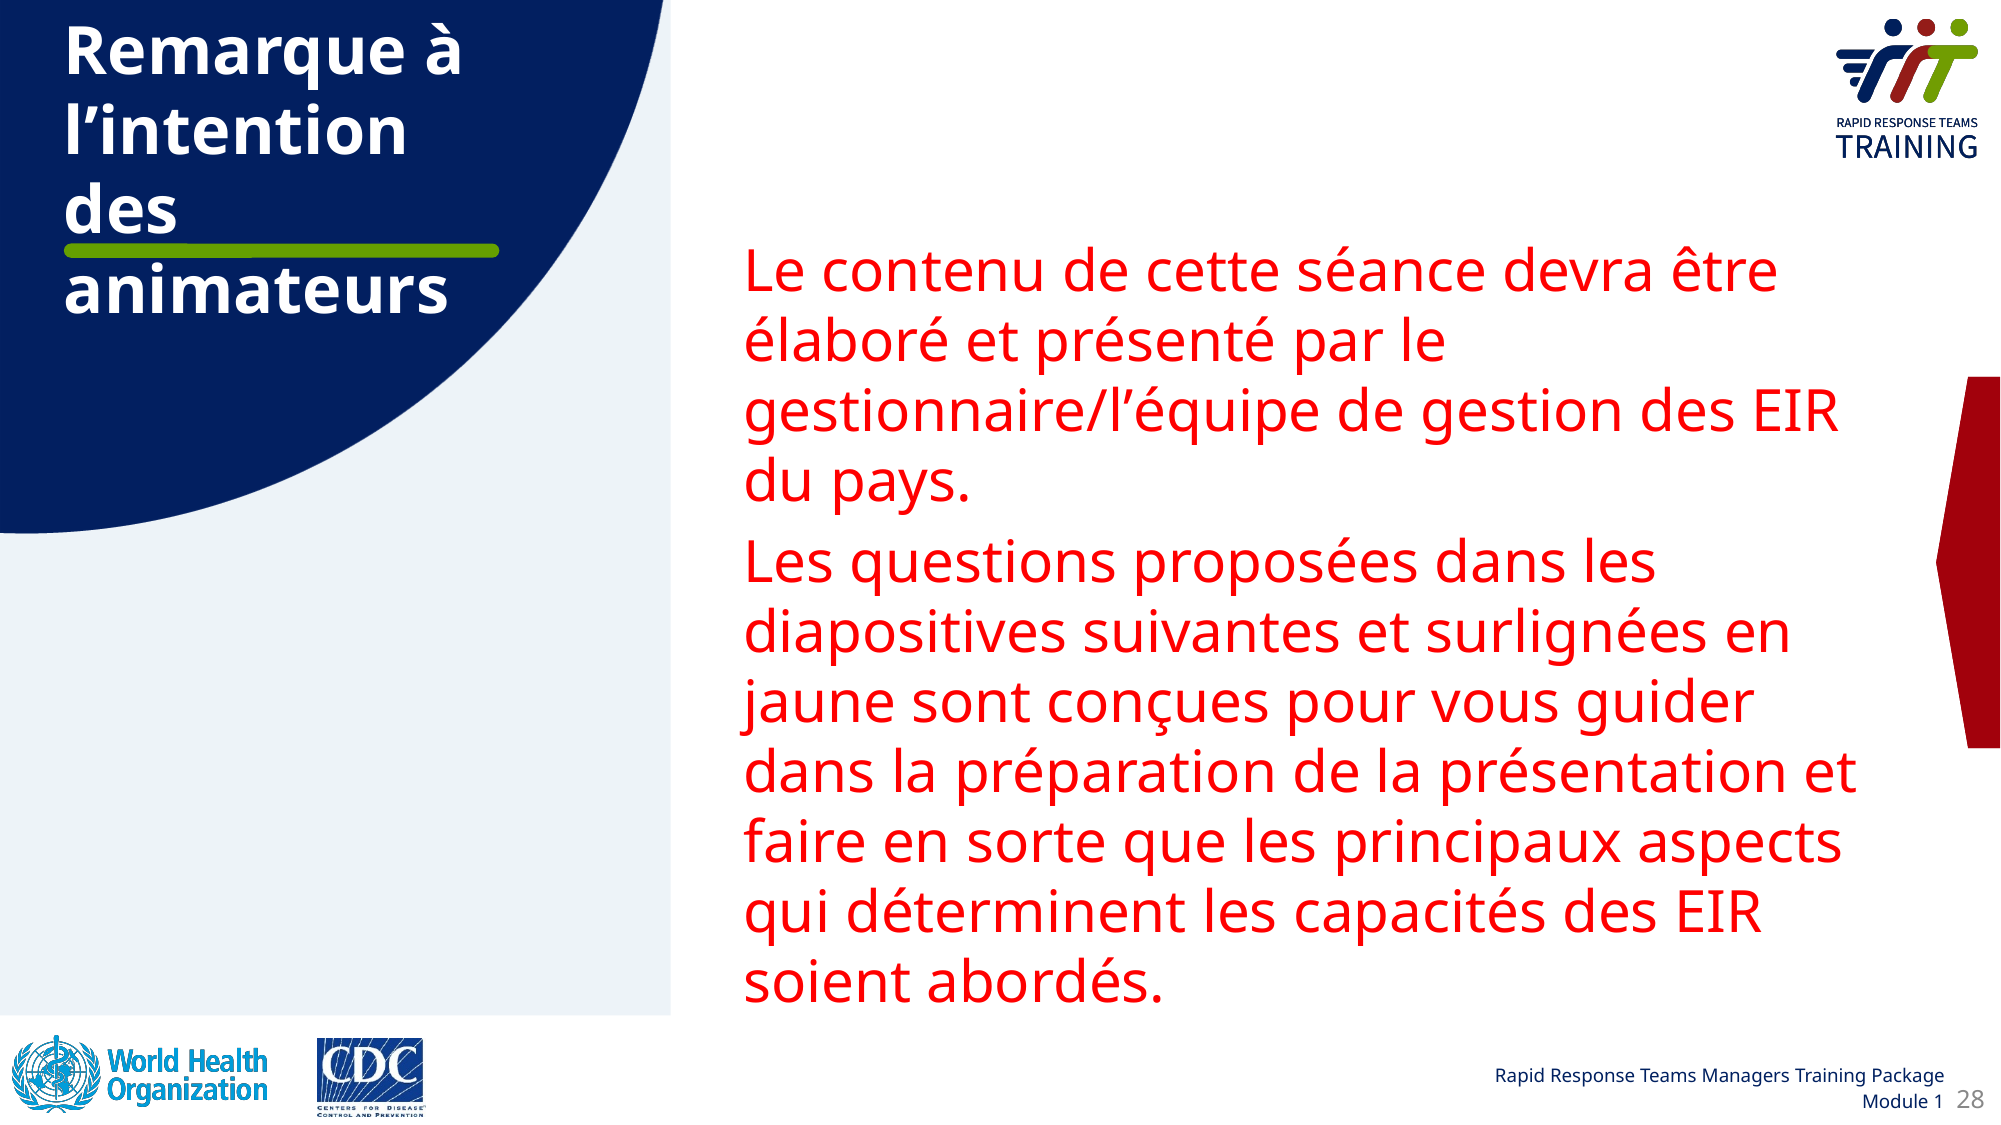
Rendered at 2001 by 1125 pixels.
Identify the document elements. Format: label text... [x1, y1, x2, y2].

text_box [1936, 376, 2000, 749]
picture [317, 1038, 426, 1117]
picture [30, 1083, 37, 1091]
picture [50, 1108, 62, 1113]
picture [59, 1035, 267, 1113]
picture [71, 1053, 90, 1091]
picture [24, 1054, 36, 1087]
picture [12, 1083, 48, 1113]
text_box 28 [1557, 1075, 1993, 1121]
picture [36, 1088, 78, 1105]
picture [34, 1054, 43, 1078]
text_box Le contenu de cette séance devra être élaboré et présenté par le gestionnaire/lʼéquipe de gestion des EIR du pays. Les questions proposées dans les diapositives suivantes et surlignées en jaune sont conçues pour vous guider dans la préparation de la présentation et faire en sorte que les principaux aspects qui déterminent les capacités des EIR soient abordés. [735, 226, 1893, 1102]
picture [12, 1035, 54, 1068]
picture [46, 1056, 54, 1062]
text_box Remarque à l’intention des animateurs [56, 0, 529, 335]
picture [1835, 19, 1978, 167]
picture [40, 1062, 47, 1070]
picture [22, 1062, 26, 1077]
picture [0, 0, 670, 538]
